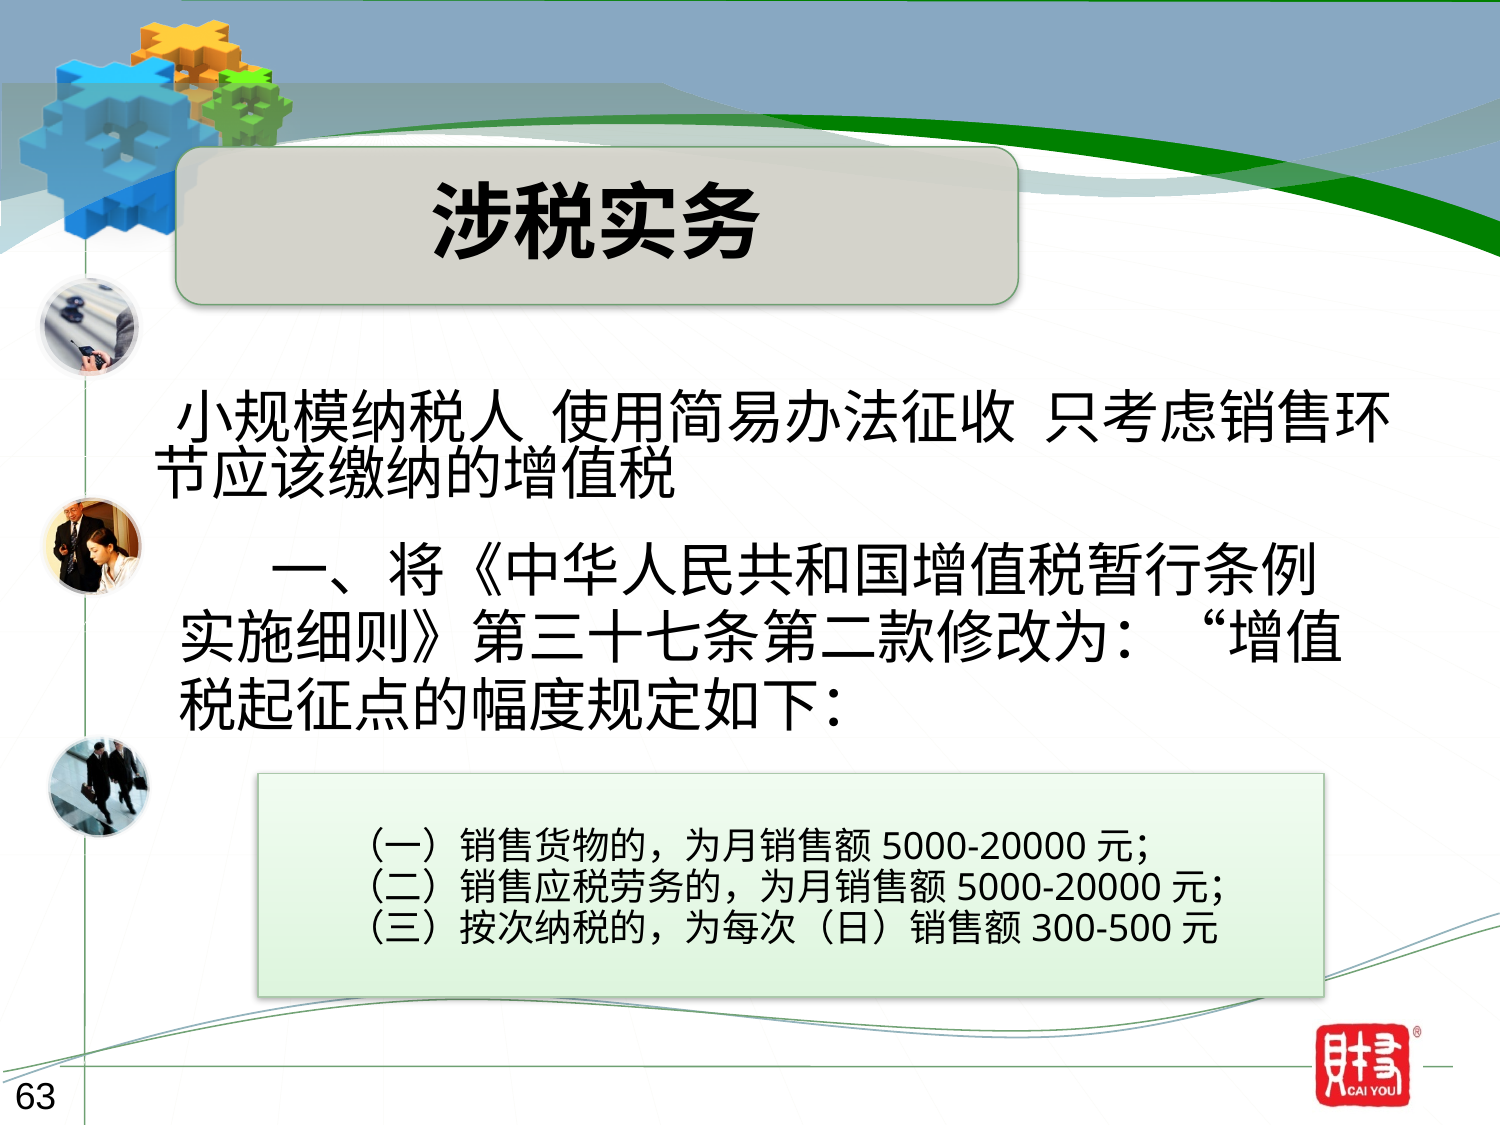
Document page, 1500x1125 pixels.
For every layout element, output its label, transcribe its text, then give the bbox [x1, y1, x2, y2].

text_box 63 [0, 1064, 94, 1125]
picture [0, 18, 300, 226]
picture [51, 740, 147, 835]
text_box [175, 146, 1019, 305]
text_box 小规模纳税人 使用简易办法征收 只考虑销售环节应该缴纳的增值税 [81, 386, 1465, 514]
text_box （一）销售货物的，为月销售额5000-20000元； （二）销售应税劳务的，为月销售额5000-20000元； （三）按次纳税的，为每次（日）销售额300-500元 [257, 773, 1325, 998]
picture [277, 142, 300, 146]
text_box 一、将《中华人民共和国增值税暂行条例 实施细则》第三十七条第二款修改为：“增值 税起征点的幅度规定如下： [163, 539, 1395, 746]
picture [6, 170, 175, 252]
picture [1312, 1019, 1423, 1114]
picture [46, 503, 138, 591]
picture [45, 283, 134, 371]
